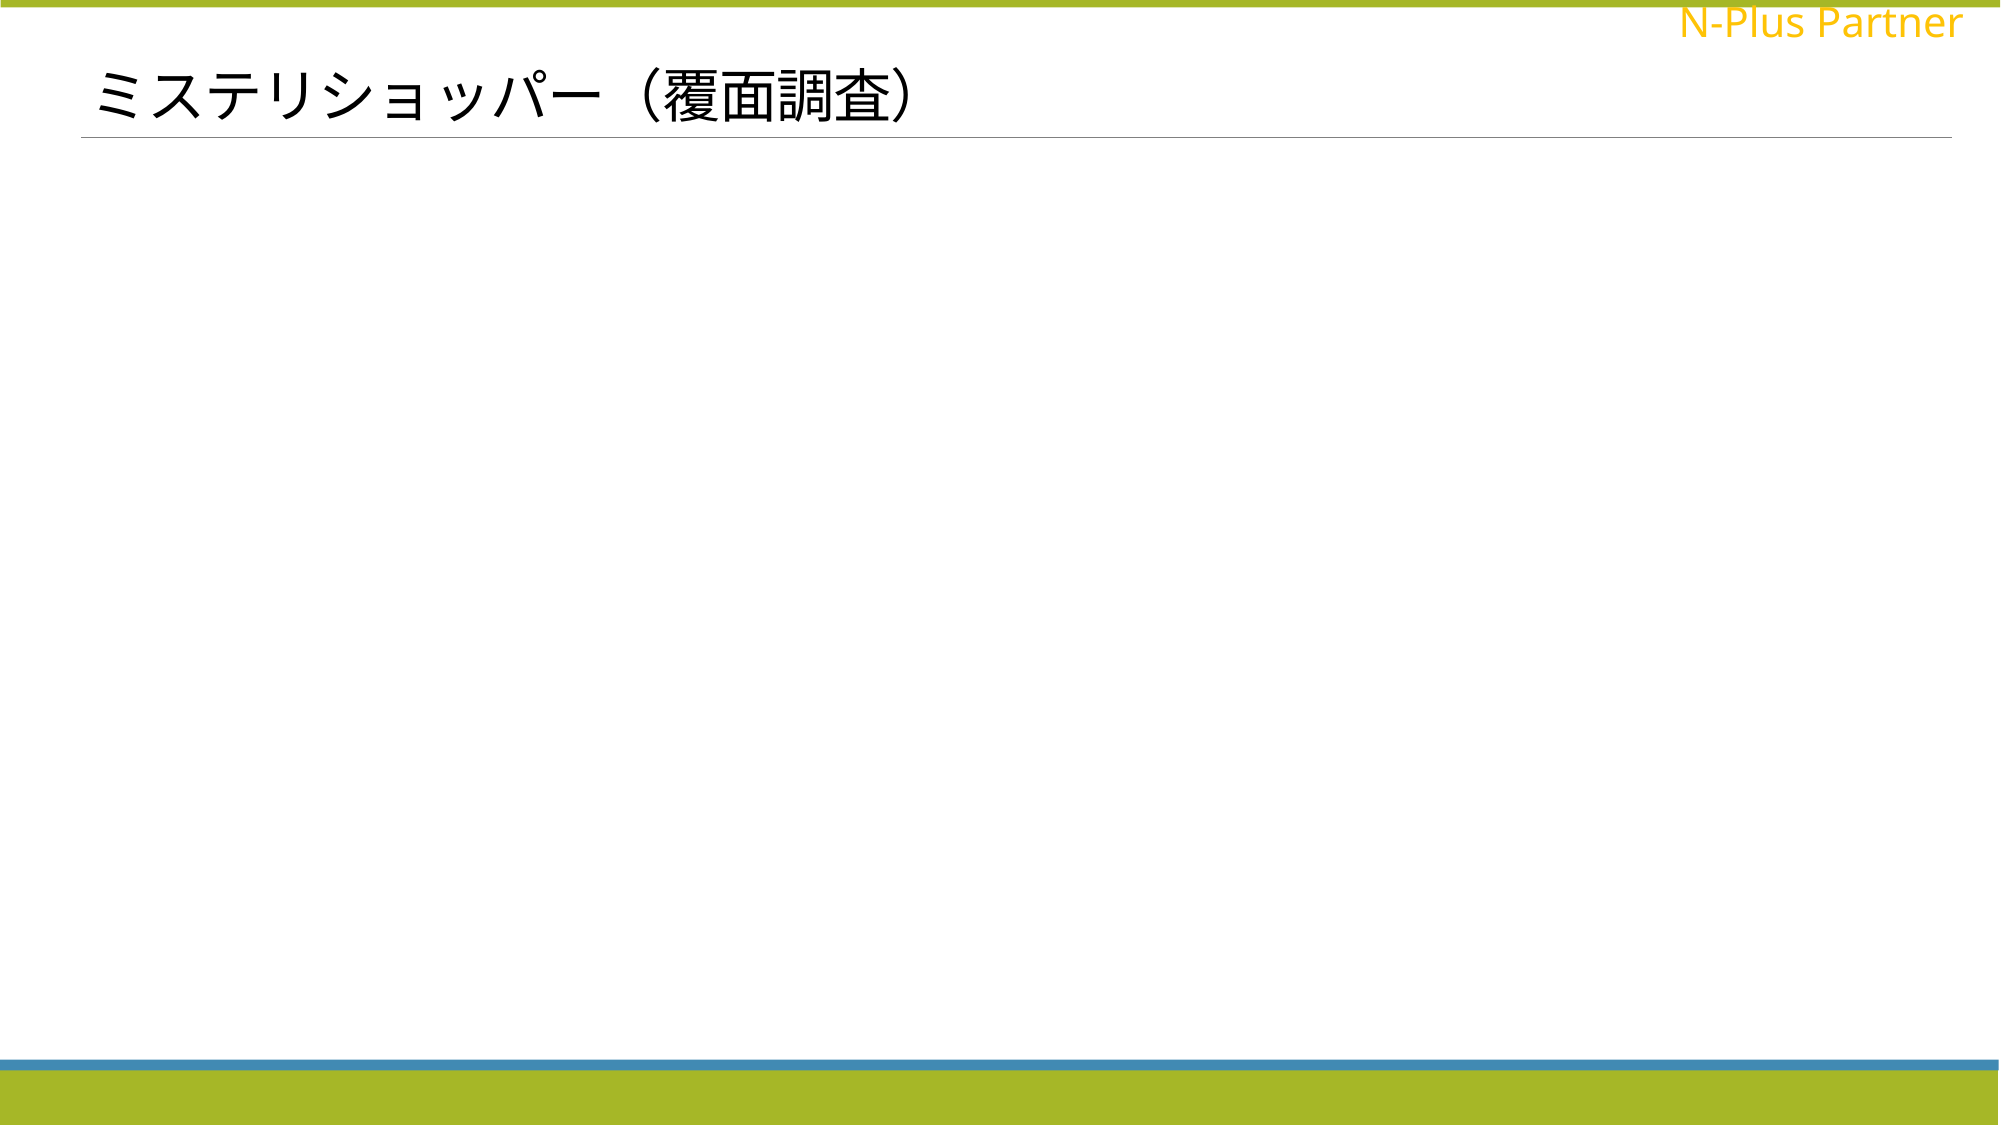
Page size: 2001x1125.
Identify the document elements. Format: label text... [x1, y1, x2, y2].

title ミステリショッパー（覆面調査） [75, 47, 1946, 138]
